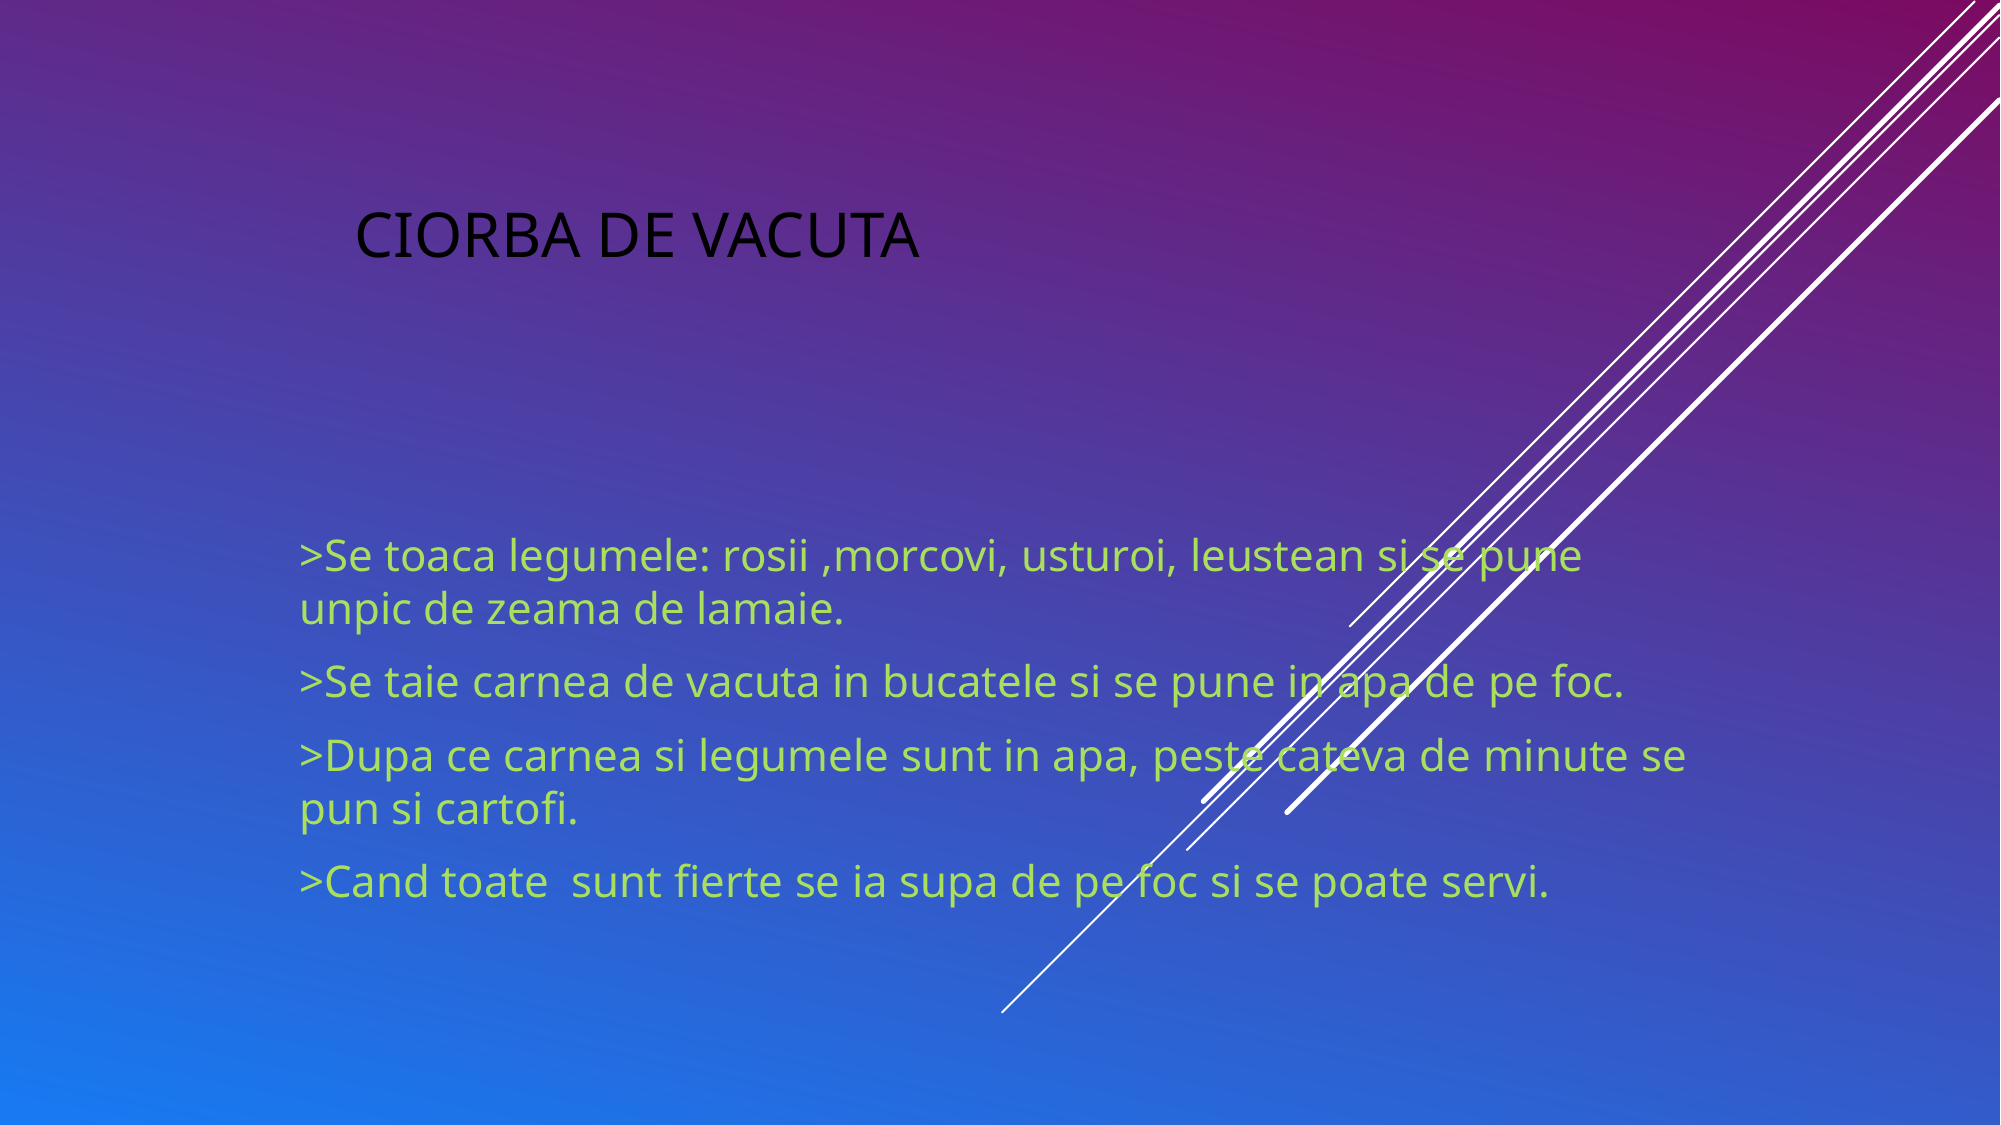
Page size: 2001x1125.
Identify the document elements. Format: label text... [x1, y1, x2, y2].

title Ciorba de vacuta [112, 112, 1163, 352]
subtitle >Se toaca legumele: rosii ,morcovi, usturoi, leustean si se pune unpic de zeama de lamaie. >Se taie carnea de vacuta in bucatele si se pune in apa de pe foc. >Dupa ce carnea si legumele sunt in apa, peste cateva de minute se pun si cartofi. >Cand toate sunt fierte se ia supa de pe foc si se poate servi. [284, 520, 1708, 950]
